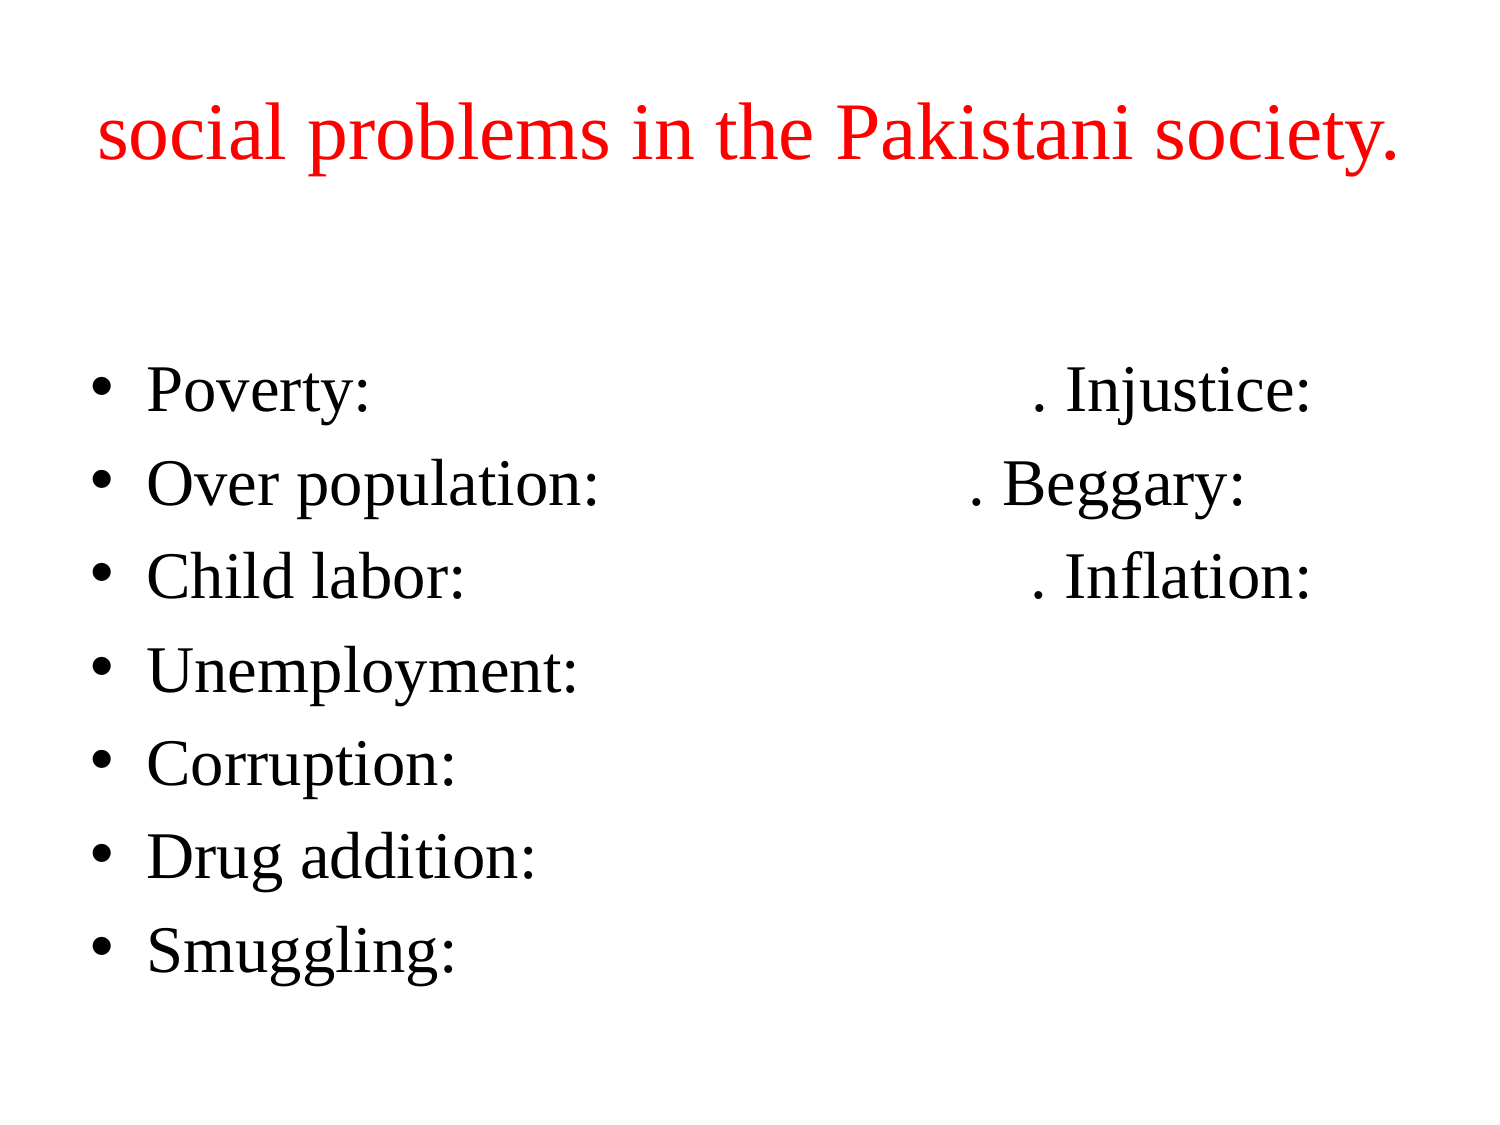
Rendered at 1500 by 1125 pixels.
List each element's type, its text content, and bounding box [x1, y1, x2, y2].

title social problems in the Pakistani society. [75, 50, 1425, 293]
list Poverty: . Injustice: Over population: . Beggary: Child labor: . Inflation: Unemployment: Corruption: Drug addition: Smuggling: [75, 337, 1425, 1005]
